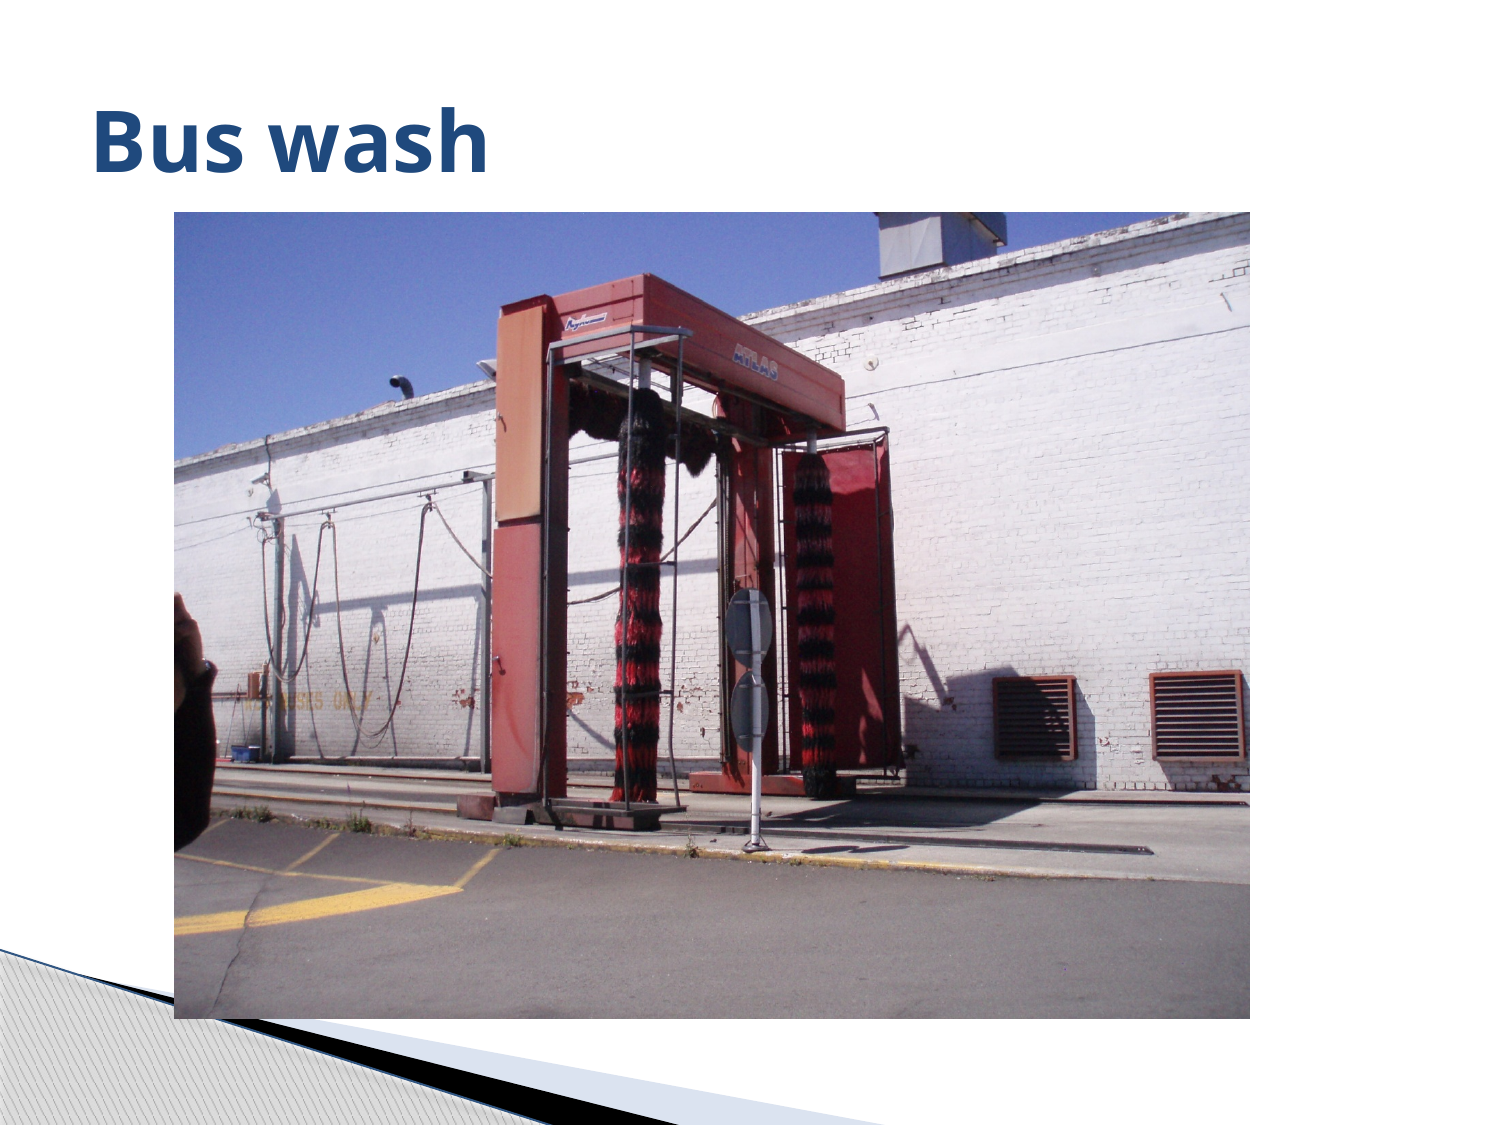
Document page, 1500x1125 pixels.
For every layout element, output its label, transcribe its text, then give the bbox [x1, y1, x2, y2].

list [174, 212, 1251, 1019]
title Bus wash [75, 45, 1425, 233]
